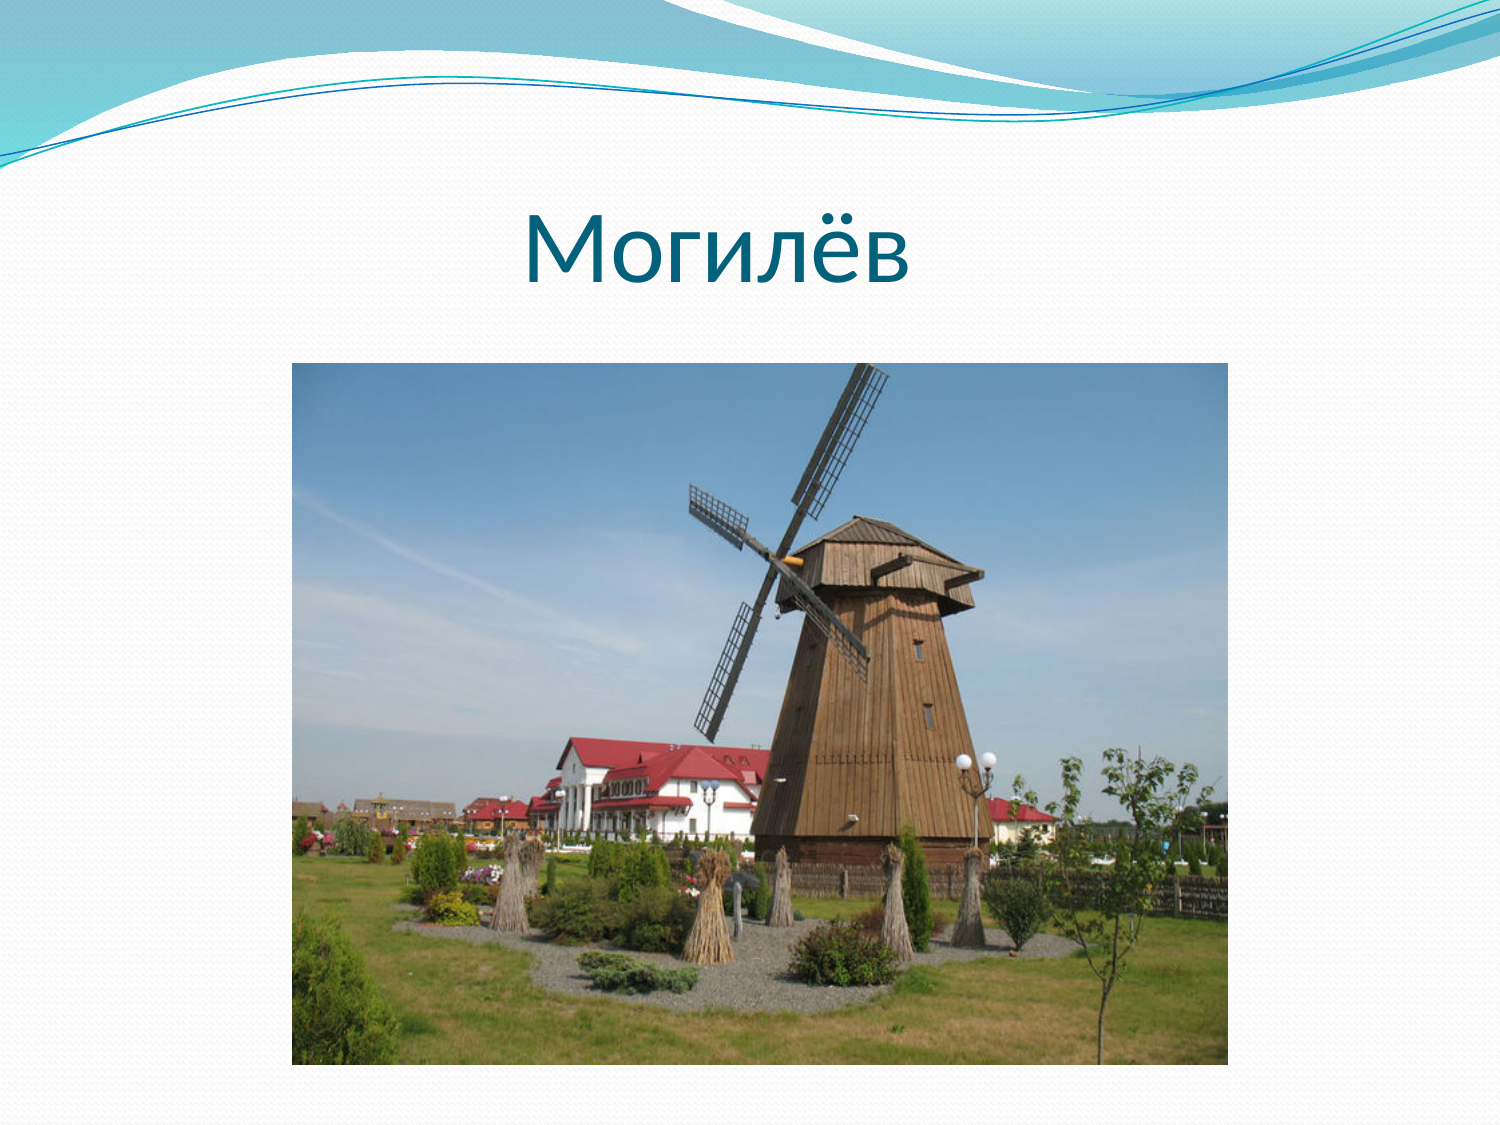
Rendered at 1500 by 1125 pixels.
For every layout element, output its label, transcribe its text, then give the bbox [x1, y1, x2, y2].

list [292, 363, 1229, 1065]
title Могилёв [75, 115, 1425, 303]
